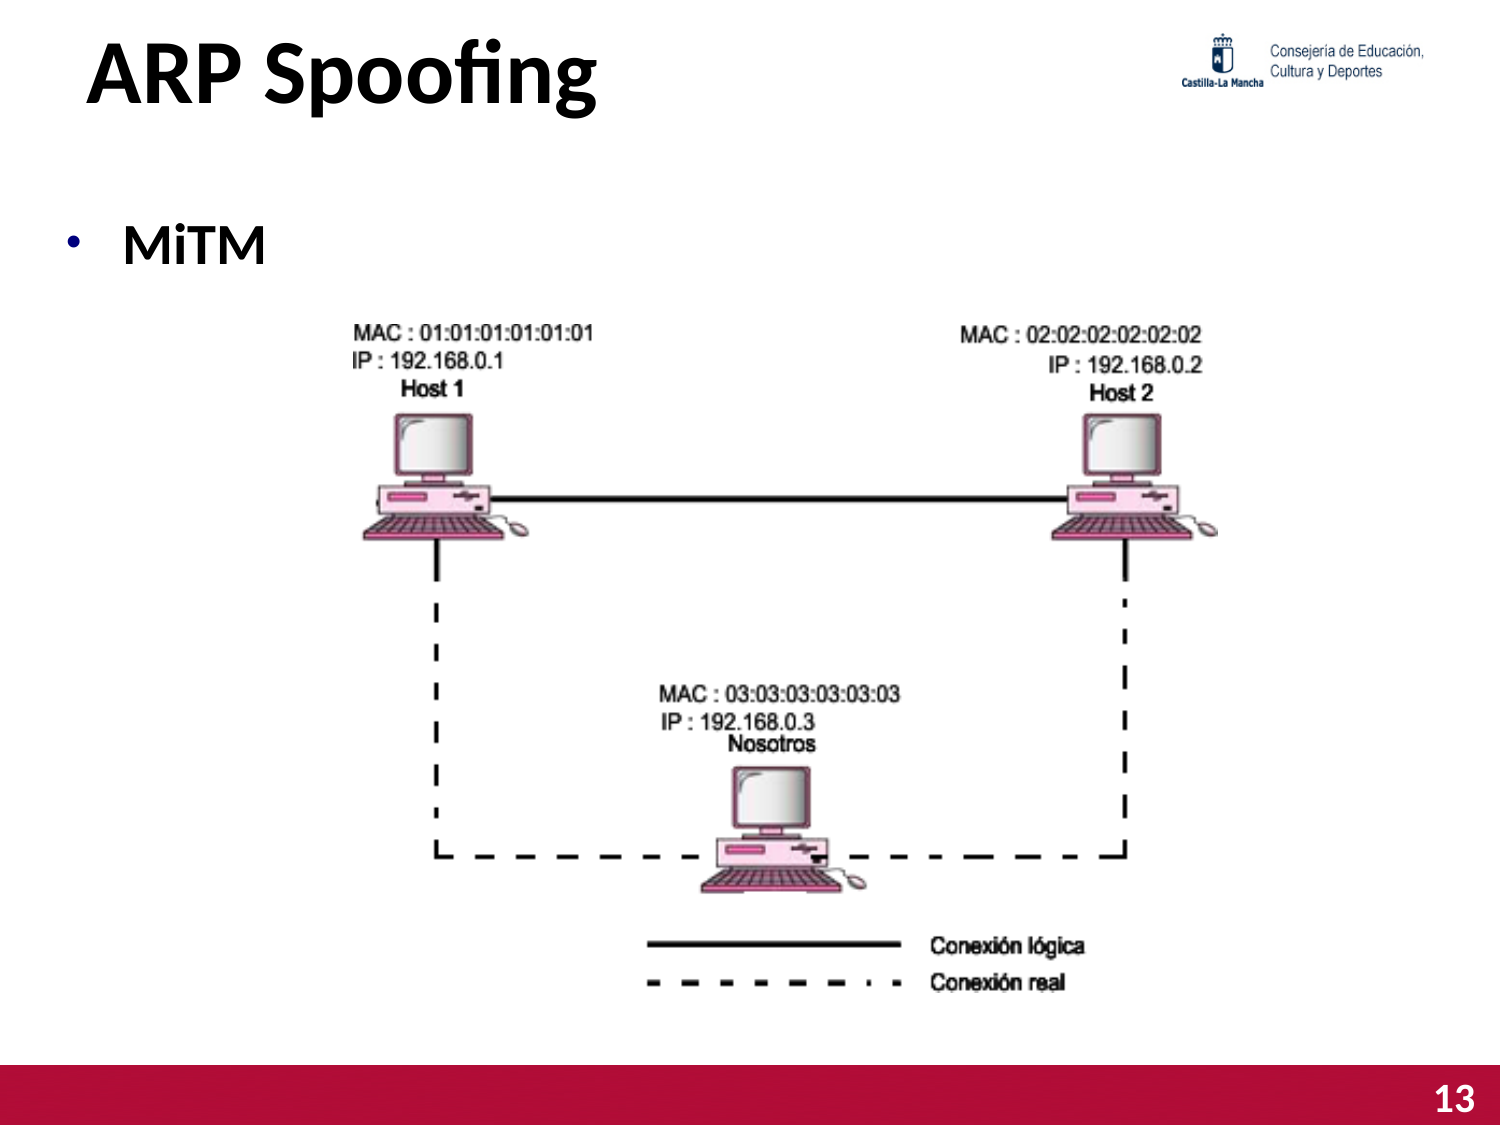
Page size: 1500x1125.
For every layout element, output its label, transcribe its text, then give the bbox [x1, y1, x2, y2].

title ARP Spoofing [75, 6, 1425, 197]
list MiTM [51, 198, 1395, 1018]
picture [0, 1065, 1500, 1125]
picture [353, 324, 1219, 994]
